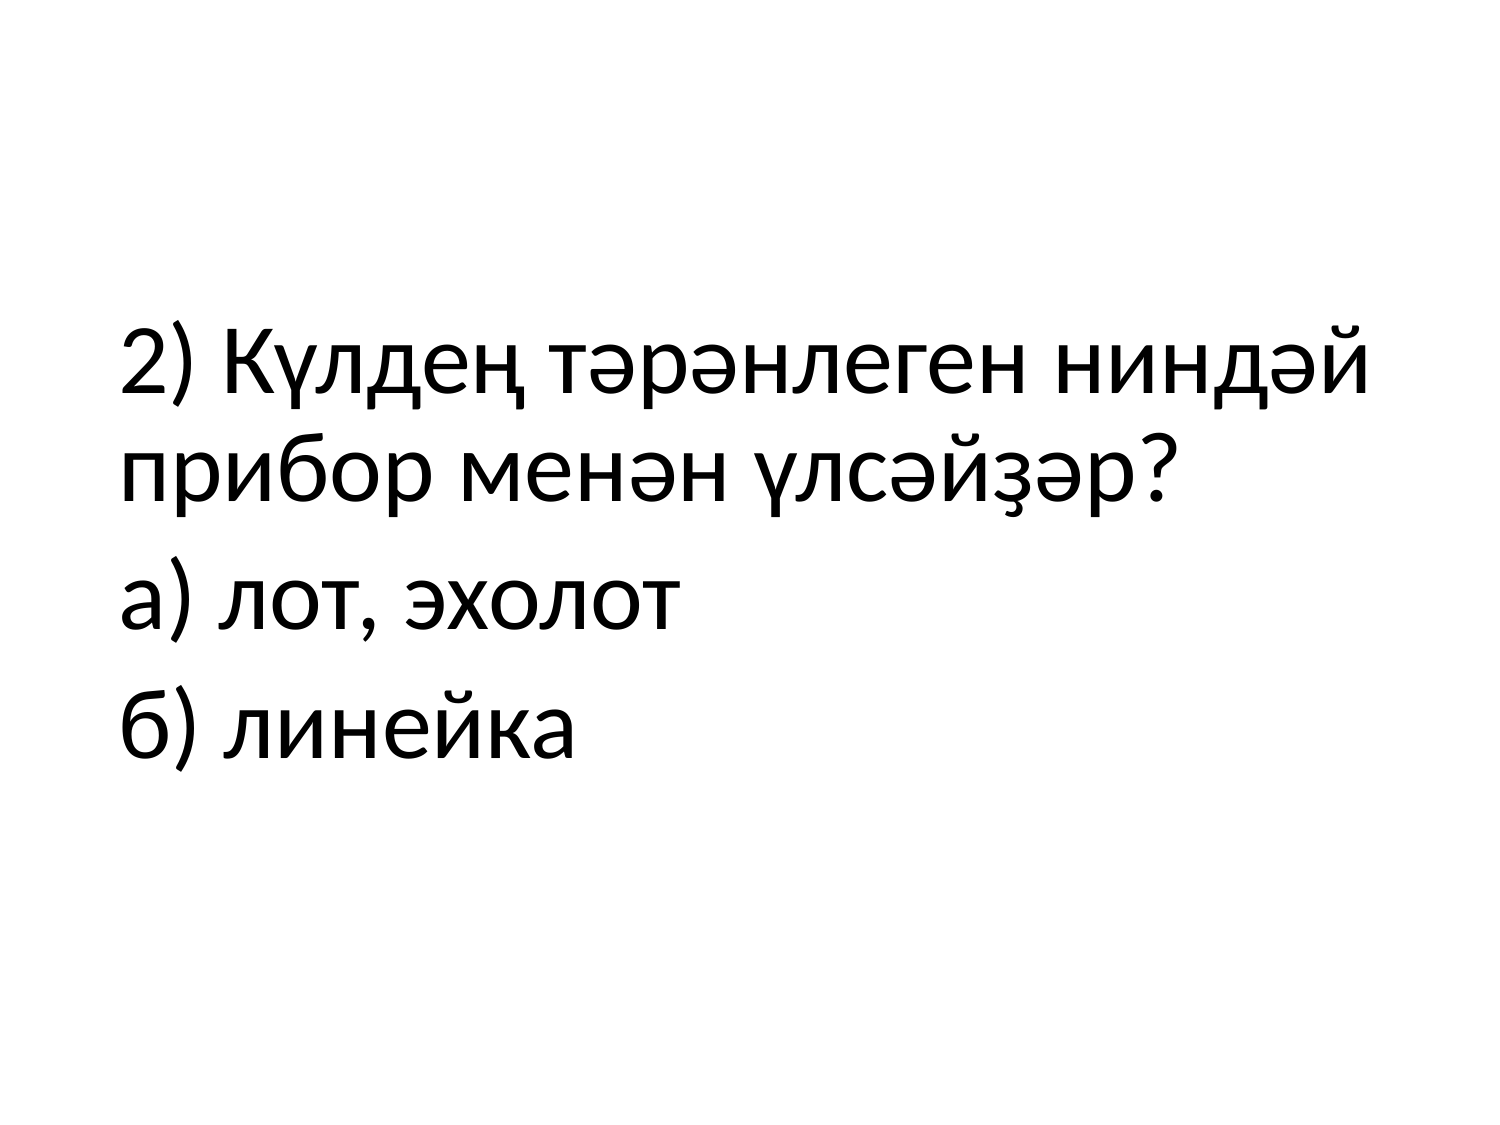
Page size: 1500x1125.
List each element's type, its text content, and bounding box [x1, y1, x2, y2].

list 2) Күлдең тәрәнлеген ниндәй прибор менән үлсәйҙәр? а) лот, эхолот б) линейка [103, 299, 1397, 1014]
